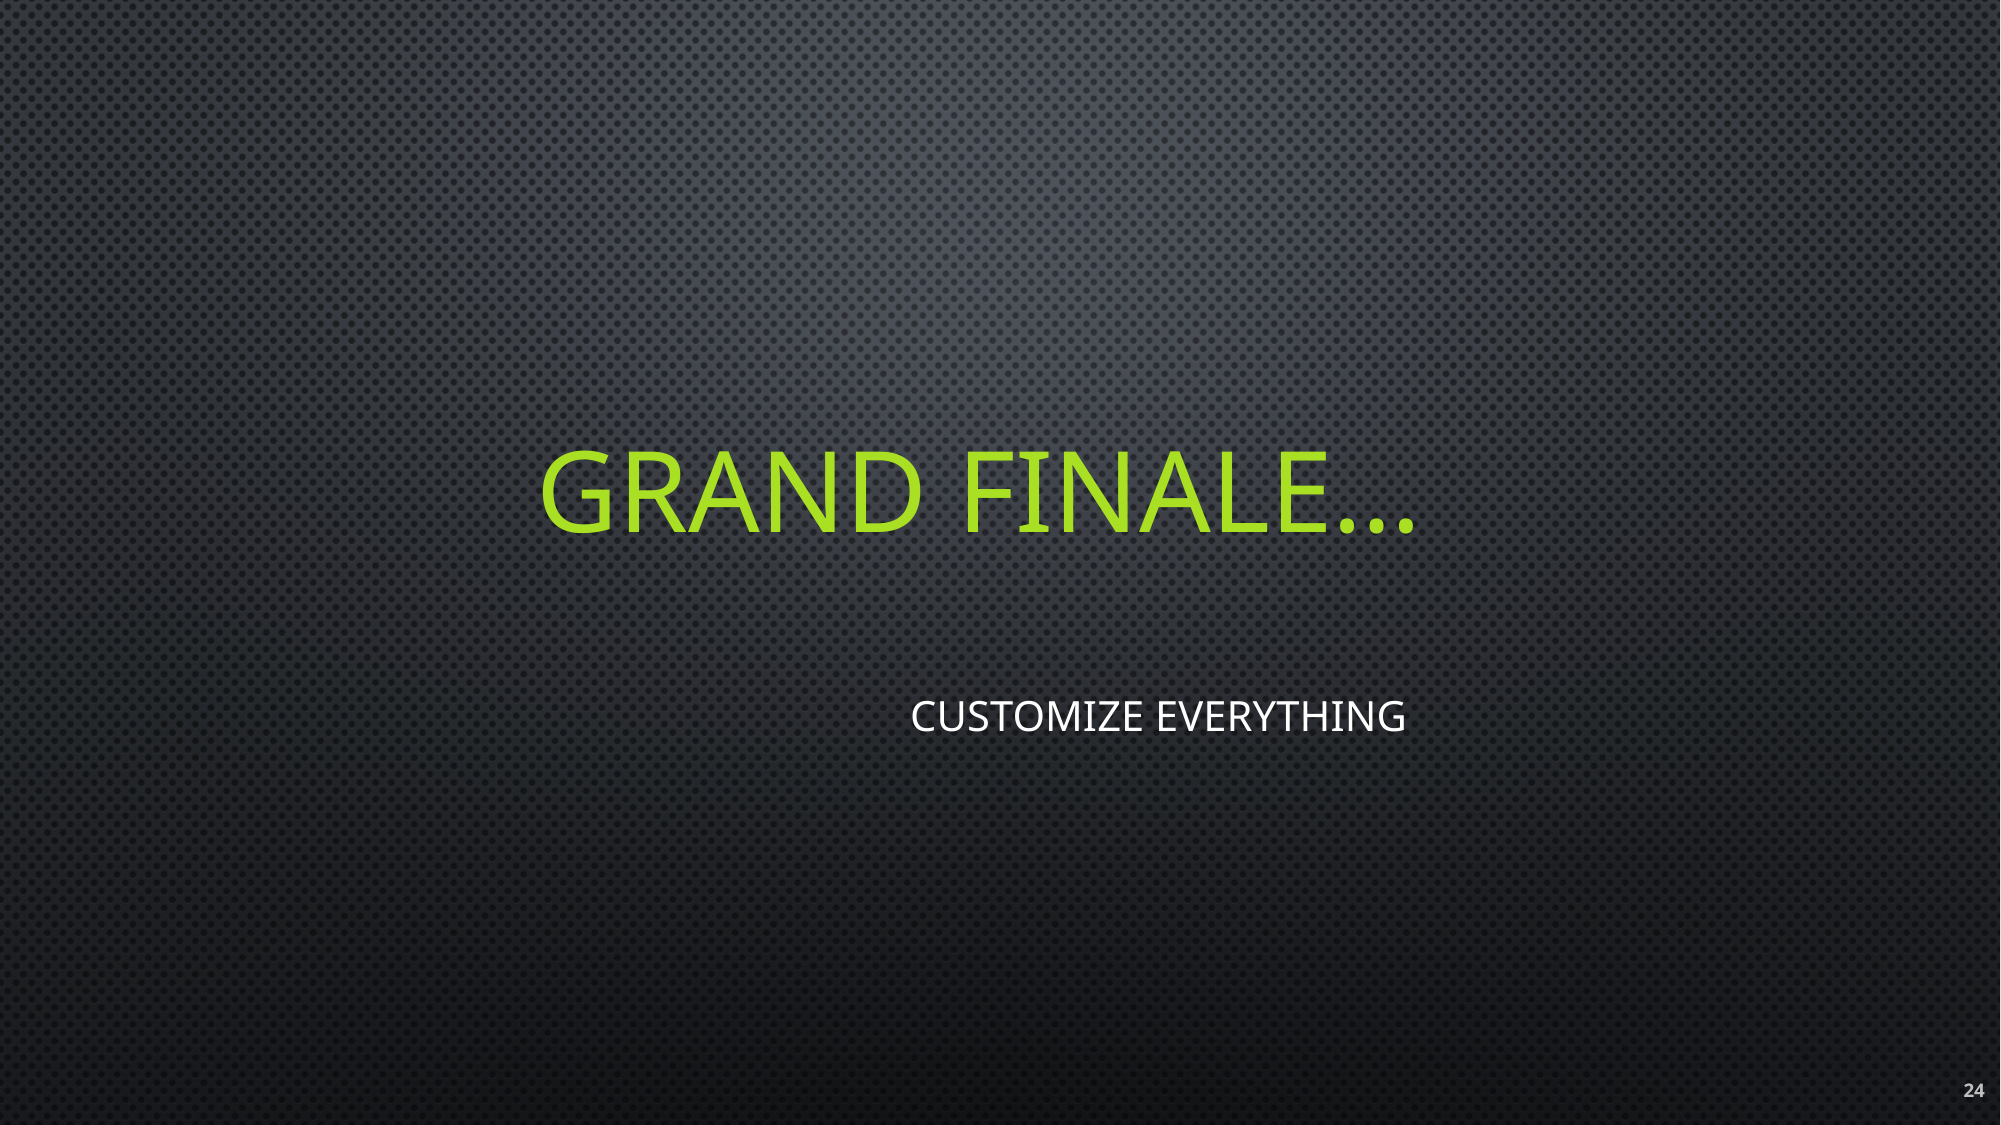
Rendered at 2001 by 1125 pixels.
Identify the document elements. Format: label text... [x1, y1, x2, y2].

list Customize everything [536, 682, 1423, 929]
slide_number 24 [1909, 1061, 2000, 1122]
title Grand finale… [116, 94, 1842, 563]
